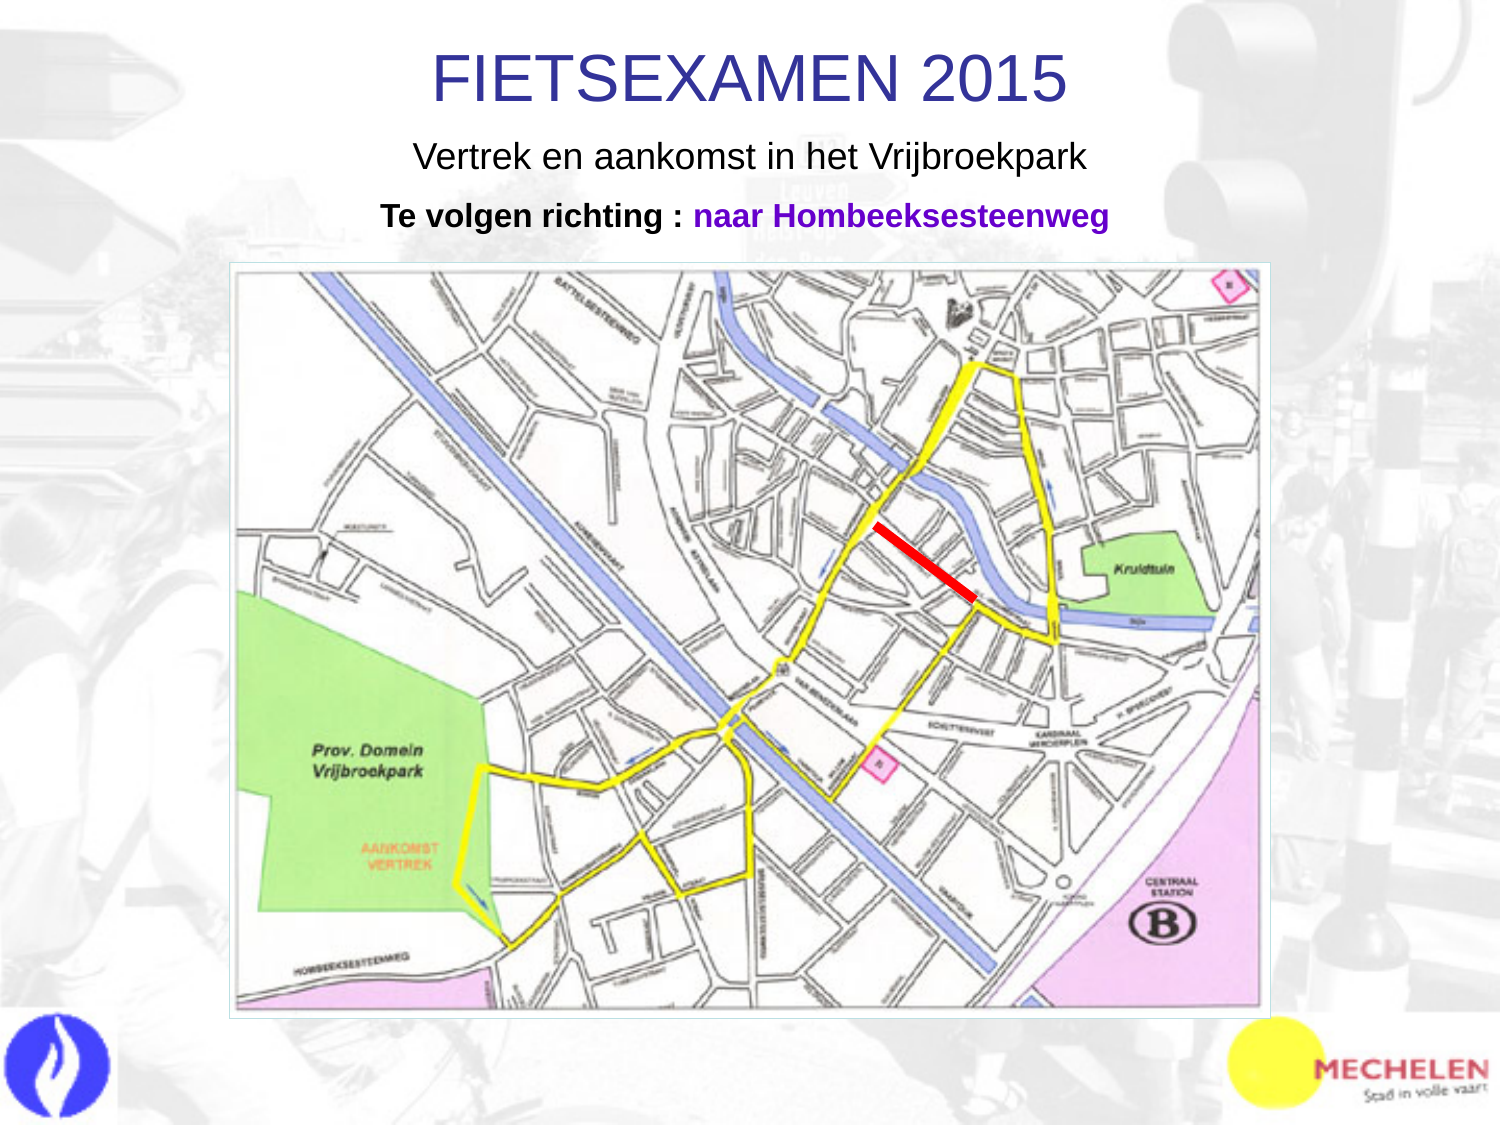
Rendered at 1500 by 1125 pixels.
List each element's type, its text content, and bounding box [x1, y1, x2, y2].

title FIETSEXAMEN 2015 [112, 24, 1388, 126]
picture [0, 0, 1500, 1125]
text_box Vertrek en aankomst in het Vrijbroekpark Te volgen richting : naar Hombeeksesteenweg [237, 124, 1263, 242]
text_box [874, 524, 976, 601]
